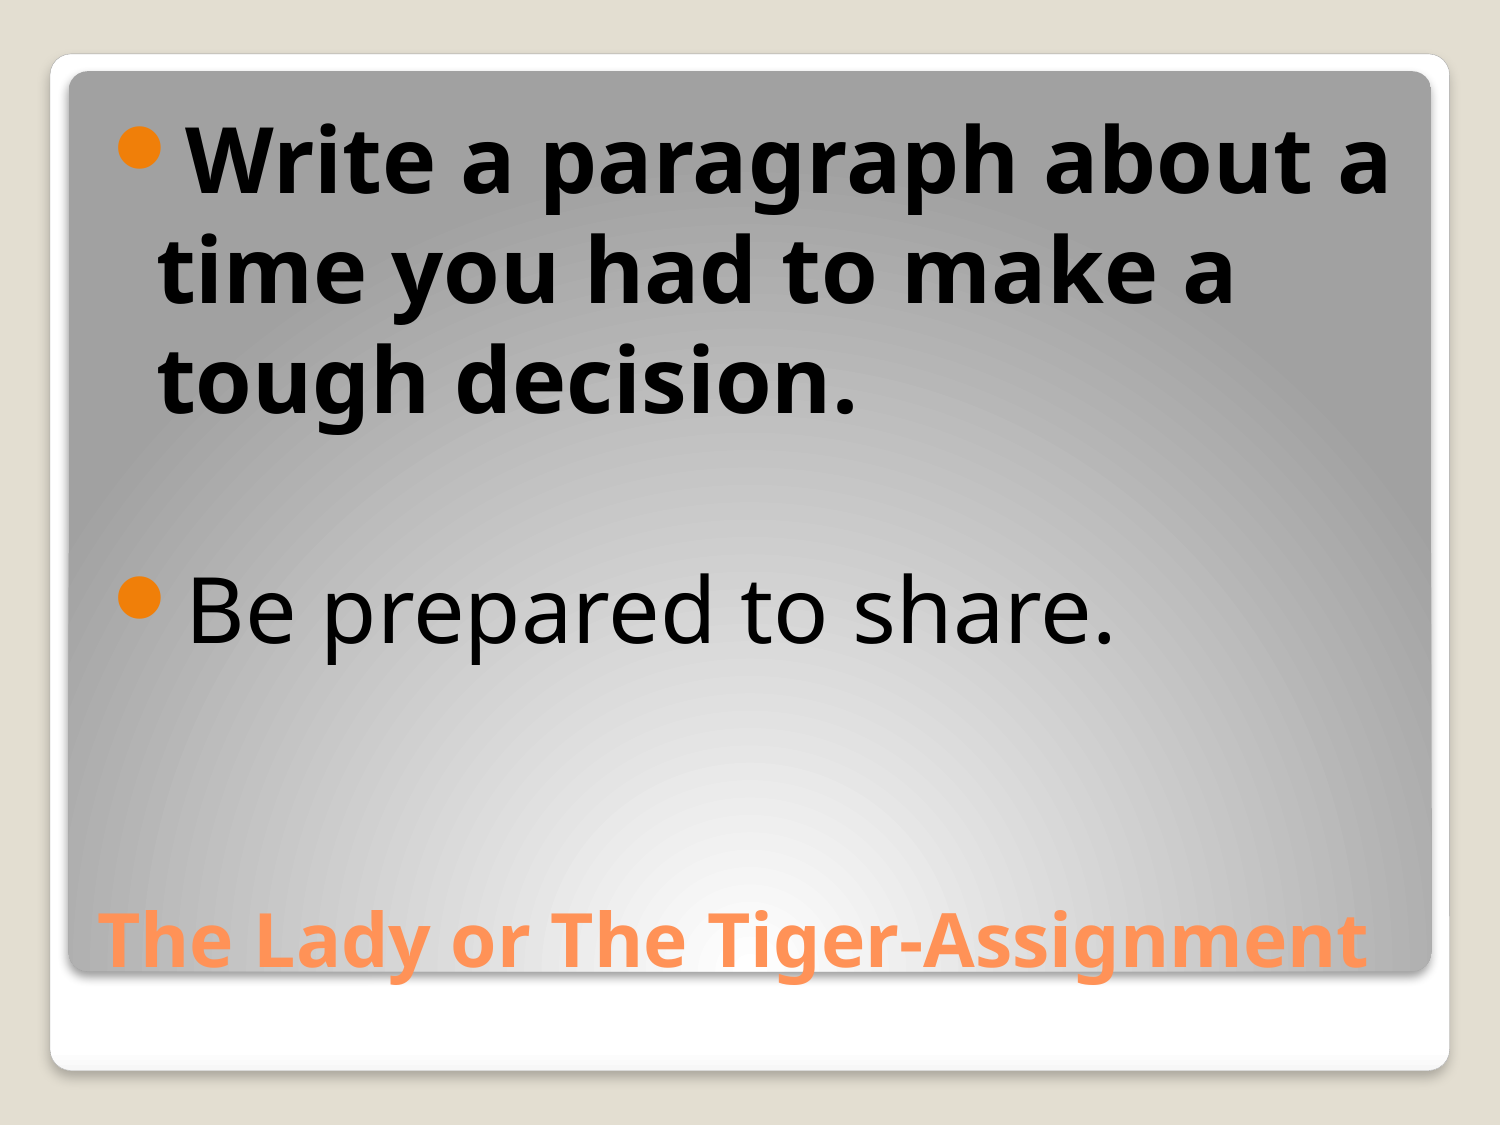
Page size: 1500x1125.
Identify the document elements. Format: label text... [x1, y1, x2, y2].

title The Lady or The Tiger-Assignment [82, 817, 1425, 991]
list Write a paragraph about a time you had to make a tough decision. Be prepared to share. [82, 86, 1425, 774]
